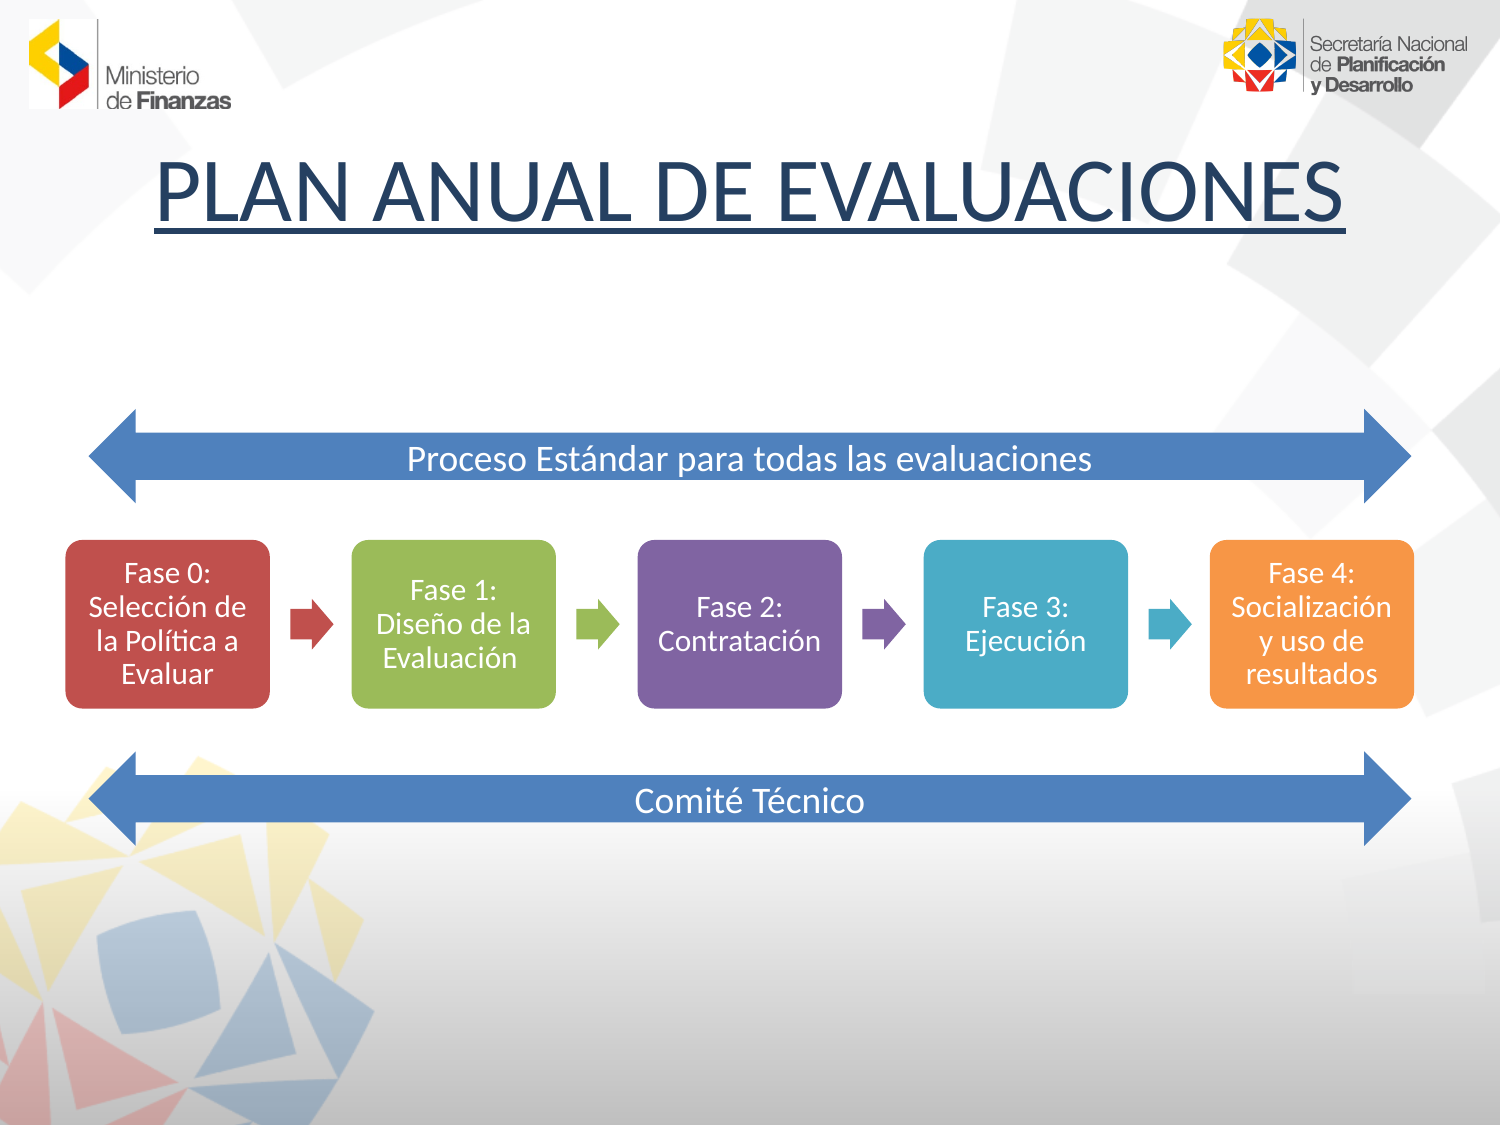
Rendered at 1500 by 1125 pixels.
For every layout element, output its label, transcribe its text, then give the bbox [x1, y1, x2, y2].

text_box [862, 598, 906, 650]
text_box Fase 2: Contratación [635, 537, 845, 711]
text_box Fase 3: Ejecución [921, 537, 1131, 711]
picture [0, 0, 1500, 1125]
text_box Fase 4: Socialización y uso de resultados [1207, 537, 1417, 711]
text_box Fase 1: Diseño de la Evaluación [349, 537, 558, 711]
text_box Comité Técnico [86, 749, 1414, 848]
text_box [576, 598, 620, 650]
title PLAN ANUAL DE EVALUACIONES [74, 91, 1426, 280]
text_box [1148, 598, 1192, 650]
text_box Fase 0: Selección de la Política a Evaluar [63, 537, 272, 711]
text_box Proceso Estándar para todas las evaluaciones [86, 406, 1414, 506]
text_box [290, 598, 334, 650]
